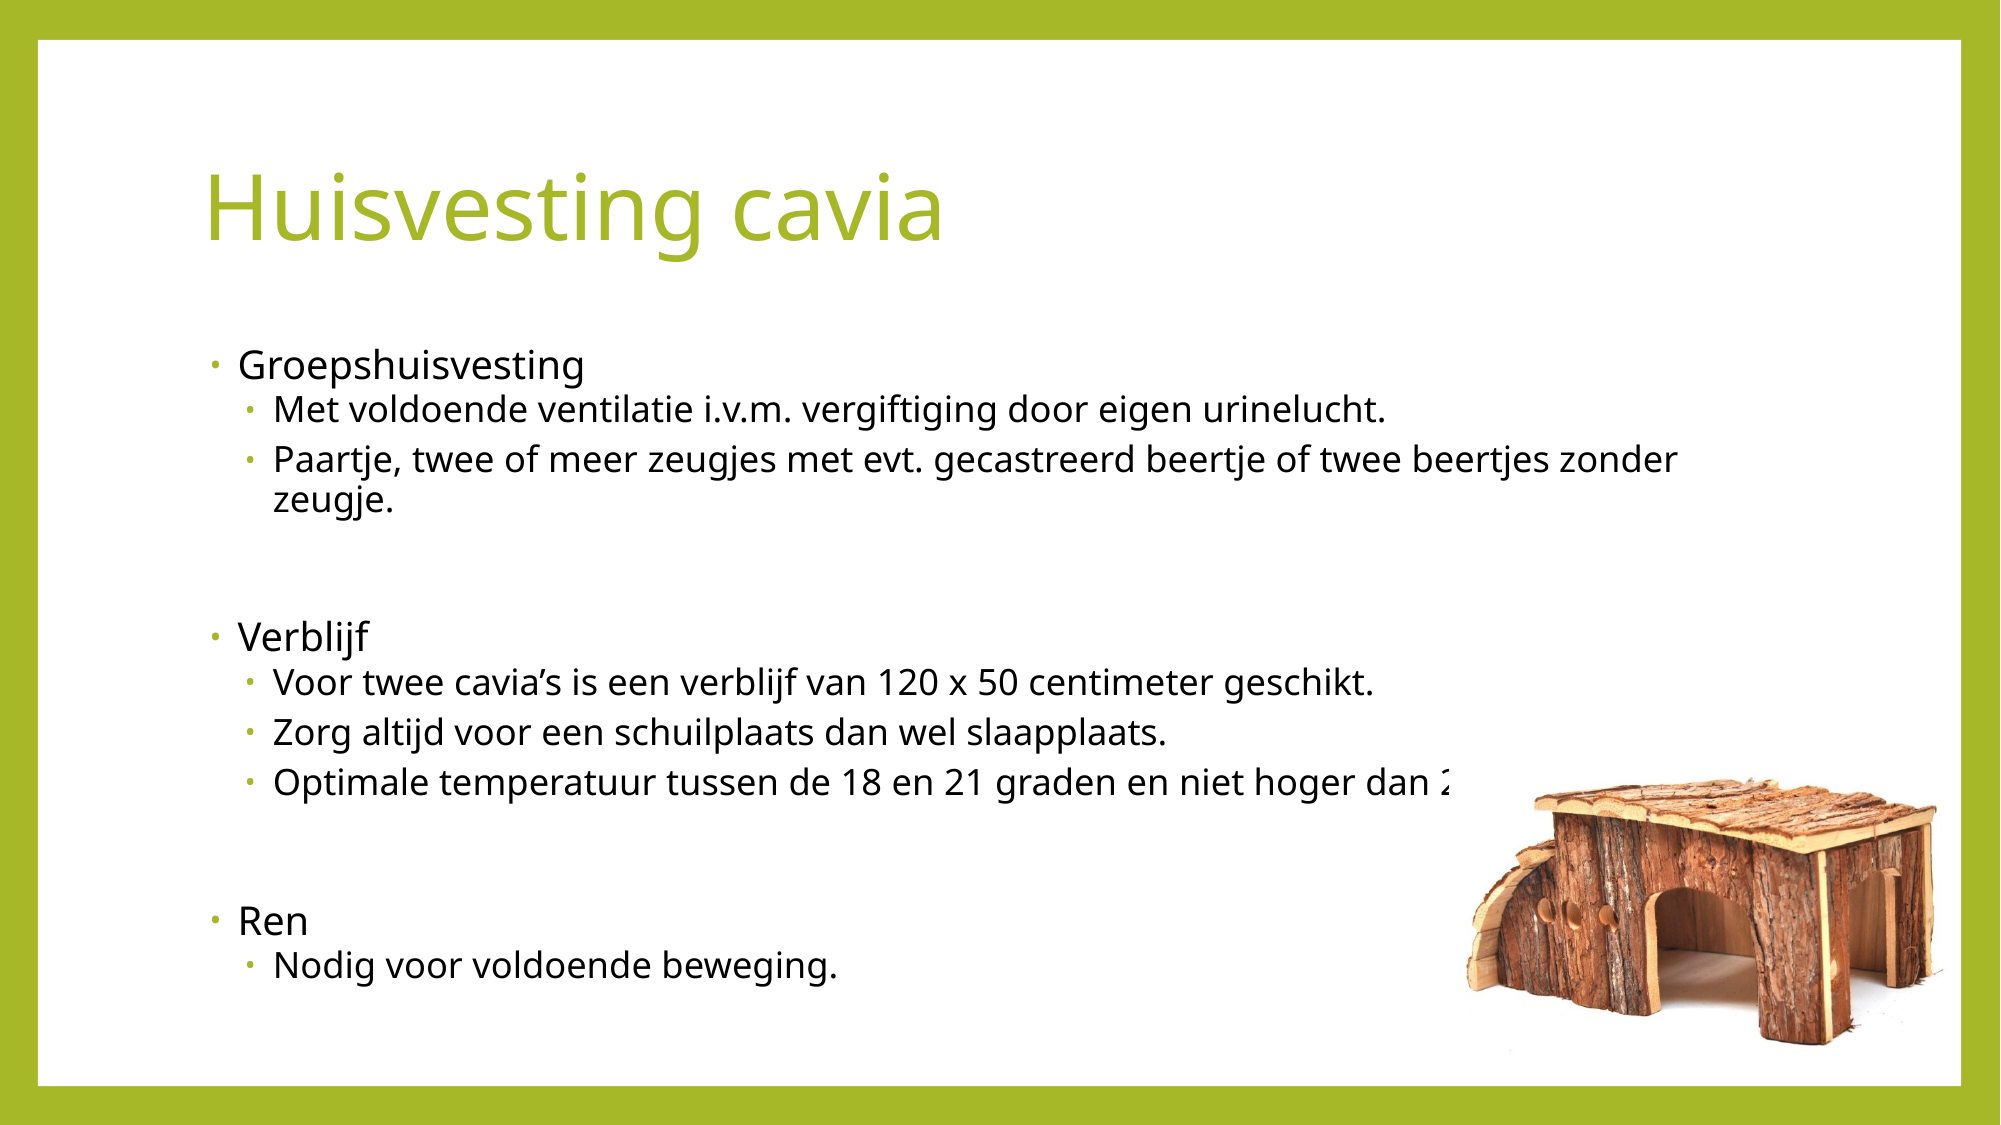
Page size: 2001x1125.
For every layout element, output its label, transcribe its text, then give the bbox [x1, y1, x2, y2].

title Huisvesting cavia [187, 99, 1808, 323]
list Groepshuisvesting Met voldoende ventilatie i.v.m. vergiftiging door eigen urinelucht. Paartje, twee of meer zeugjes met evt. gecastreerd beertje of twee beertjes zonder zeugje. Verblijf Voor twee cavia’s is een verblijf van 120 x 50 centimeter geschikt. Zorg altijd voor een schuilplaats dan wel slaapplaats. Optimale temperatuur tussen de 18 en 21 graden en niet hoger dan 26. Ren Nodig voor voldoende beweging. [187, 337, 1808, 1000]
picture [1449, 758, 1954, 1056]
